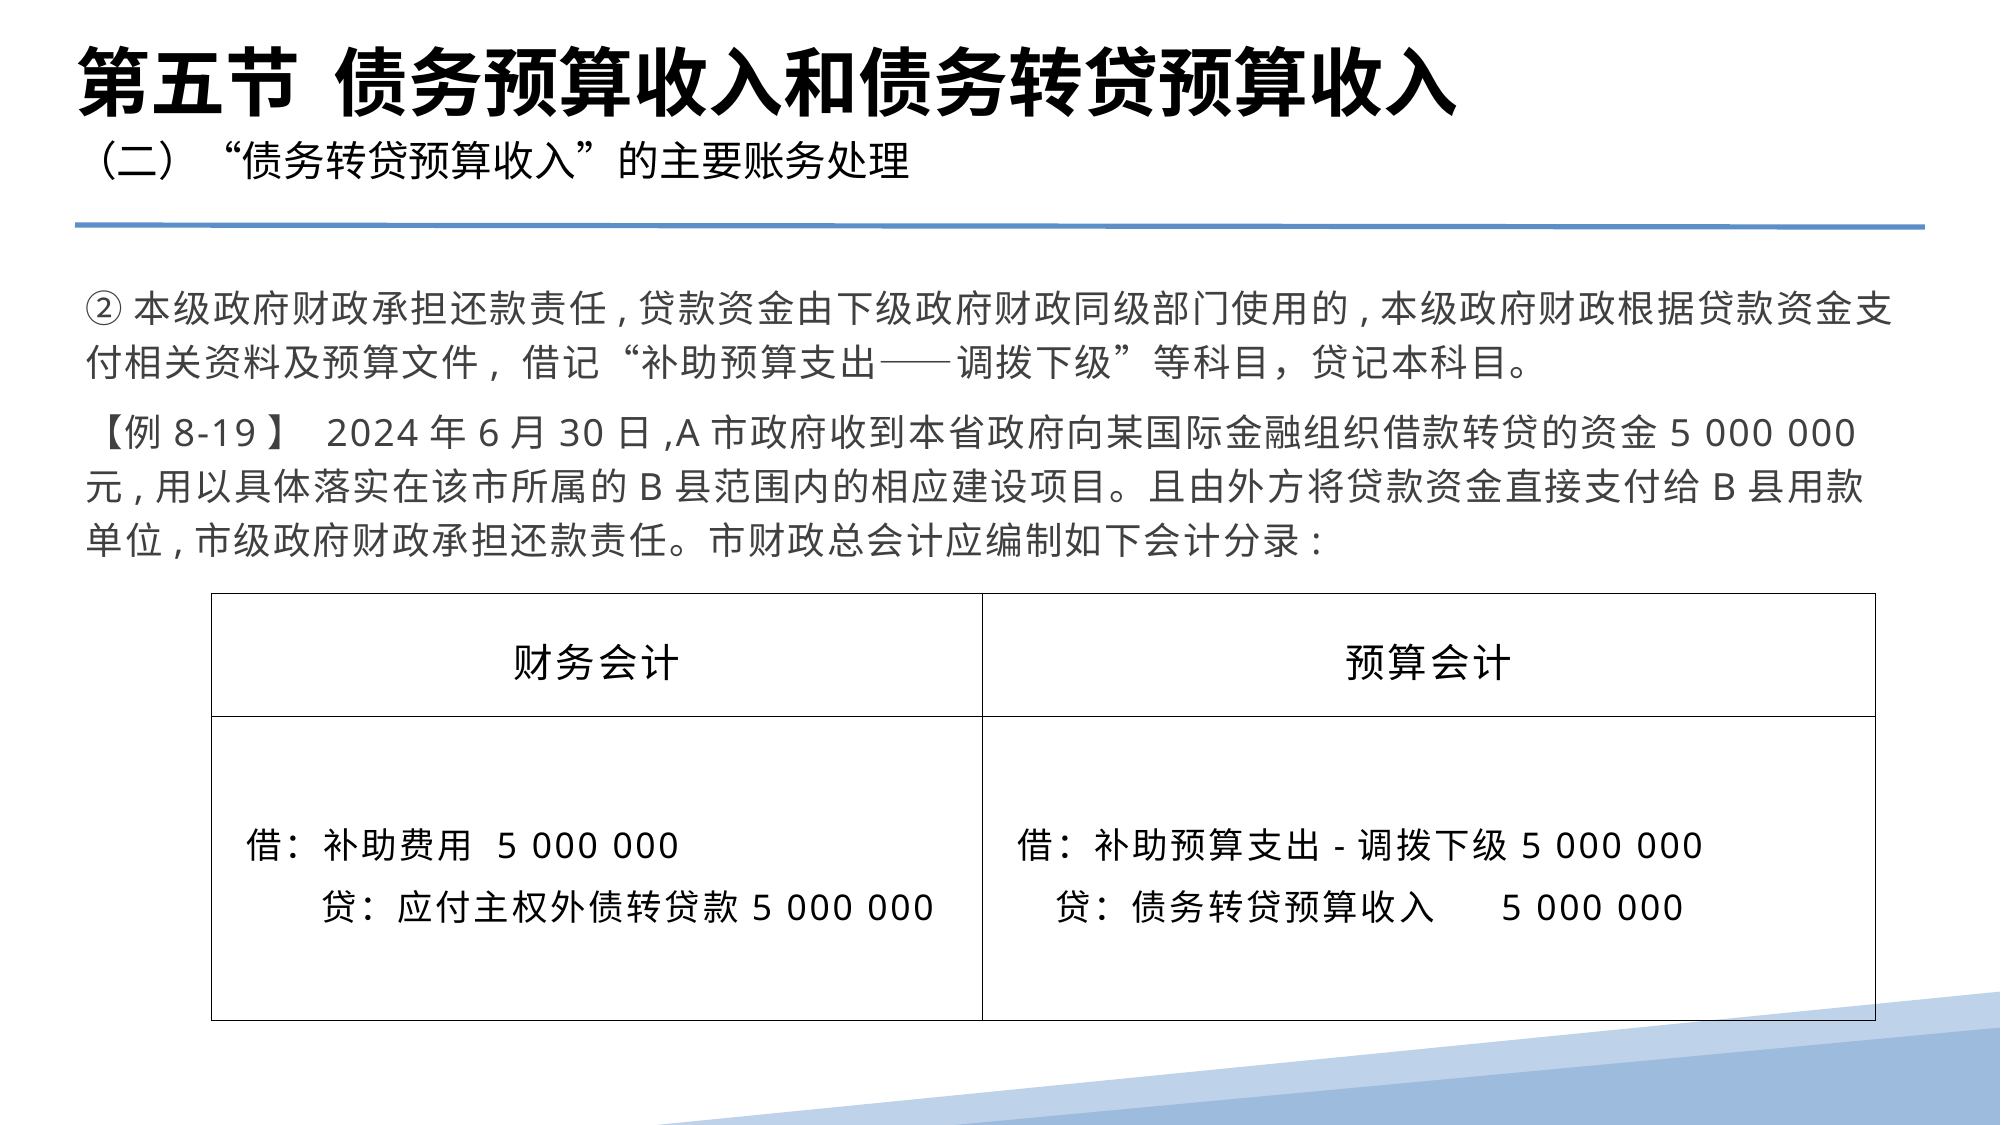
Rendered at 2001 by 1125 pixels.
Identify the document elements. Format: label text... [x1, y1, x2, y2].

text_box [656, 991, 2000, 1125]
table_header 预算会计 [983, 594, 1875, 716]
table_cell 借：补助费用 5 000 000 贷：应付主权外债转贷款5 000 000 [212, 717, 982, 1020]
text_box 第五节 债务预算收入和债务转贷预算收入 [75, 24, 1925, 124]
text_box ②本级政府财政承担还款责任,贷款资金由下级政府财政同级部门使用的,本级政府财政根据贷款资金支付相关资料及预算文件, 借记“补助预算支出――调拨下级”等科目，贷记本科目。 【例8-19】 2024年6月30日,A市政府收到本省政府向某国际金融组织借款转贷的资金5 000 000元,用以具体落实在该市所属的B县范围内的相应建设项目。且由外方将贷款资金直接支付给B县用款单位,市级政府财政承担还款责任。市财政总会计应编制如下会计分录: [74, 252, 1915, 657]
table_header 财务会计 [212, 594, 982, 716]
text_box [74, 224, 1925, 228]
table_cell 借：补助预算支出-调拨下级5 000 000 贷：债务转贷预算收入 5 000 000 [983, 717, 1875, 991]
text_box （二）“债务转贷预算收入”的主要账务处理 [75, 124, 1925, 200]
